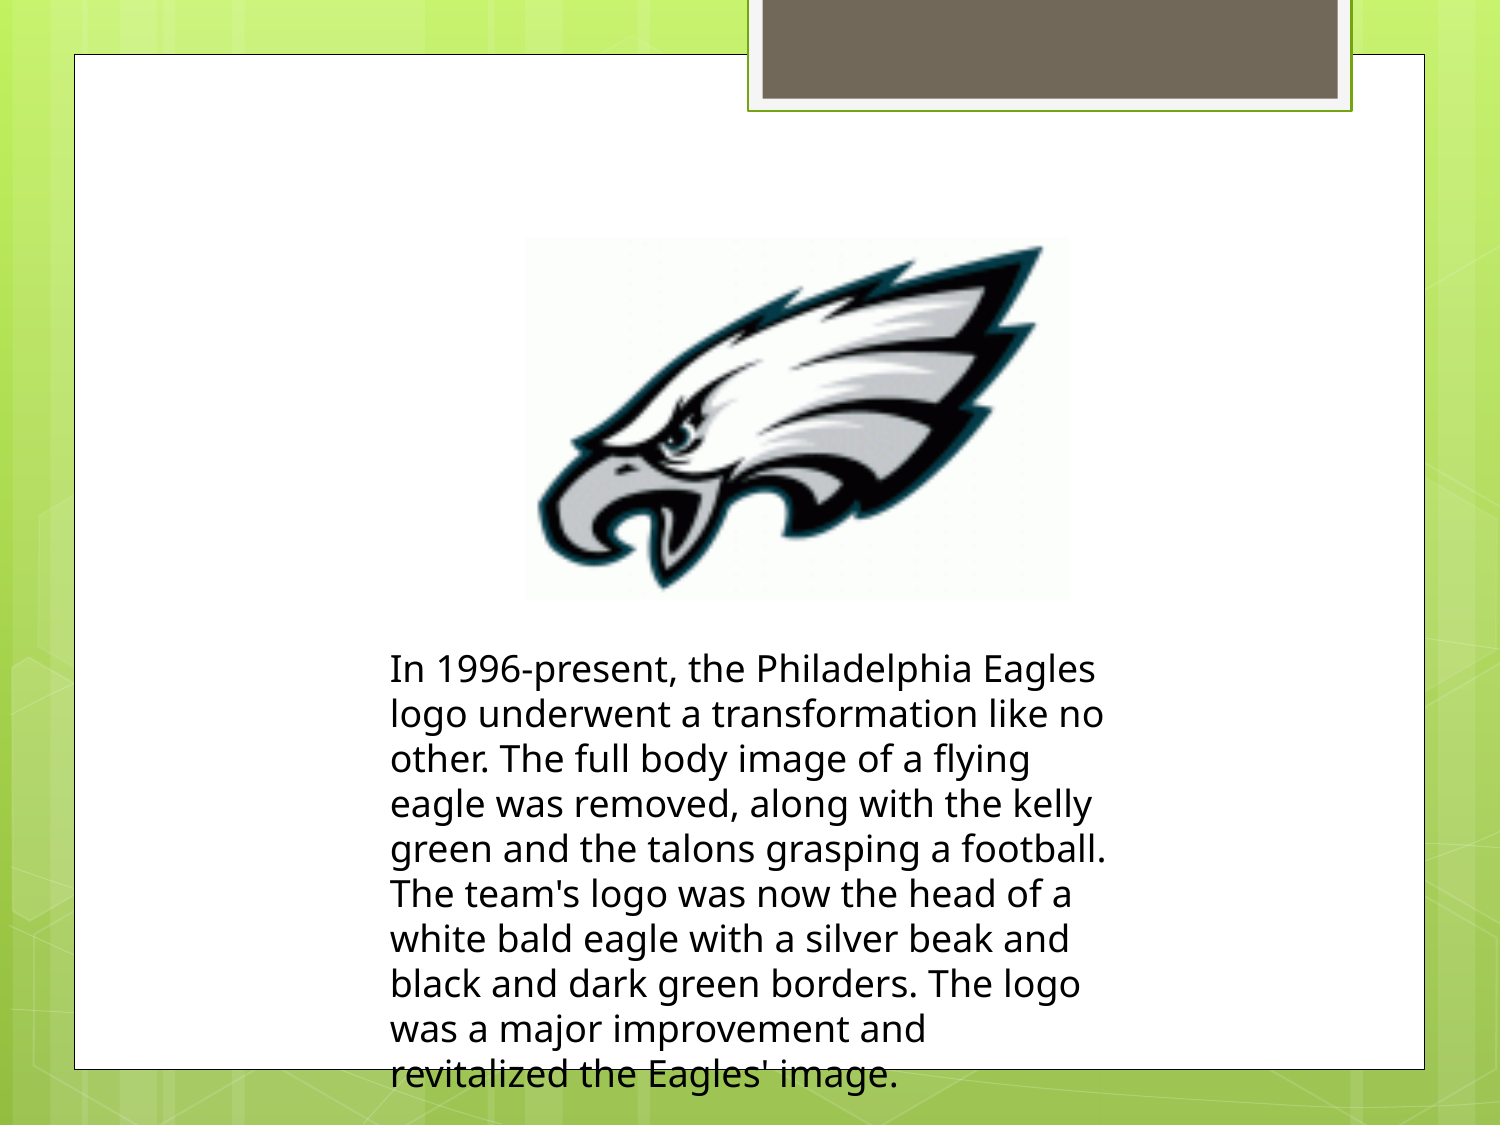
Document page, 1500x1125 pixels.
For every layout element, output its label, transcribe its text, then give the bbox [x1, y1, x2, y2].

picture [524, 237, 1069, 601]
text_box In 1996-present, the Philadelphia Eagles logo underwent a transformation like no other. The full body image of a flying eagle was removed, along with the kelly green and the talons grasping a football. The team's logo was now the head of a white bald eagle with a silver beak and black and dark green borders. The logo was a major improvement and revitalized the Eagles' image. [374, 637, 1125, 1103]
